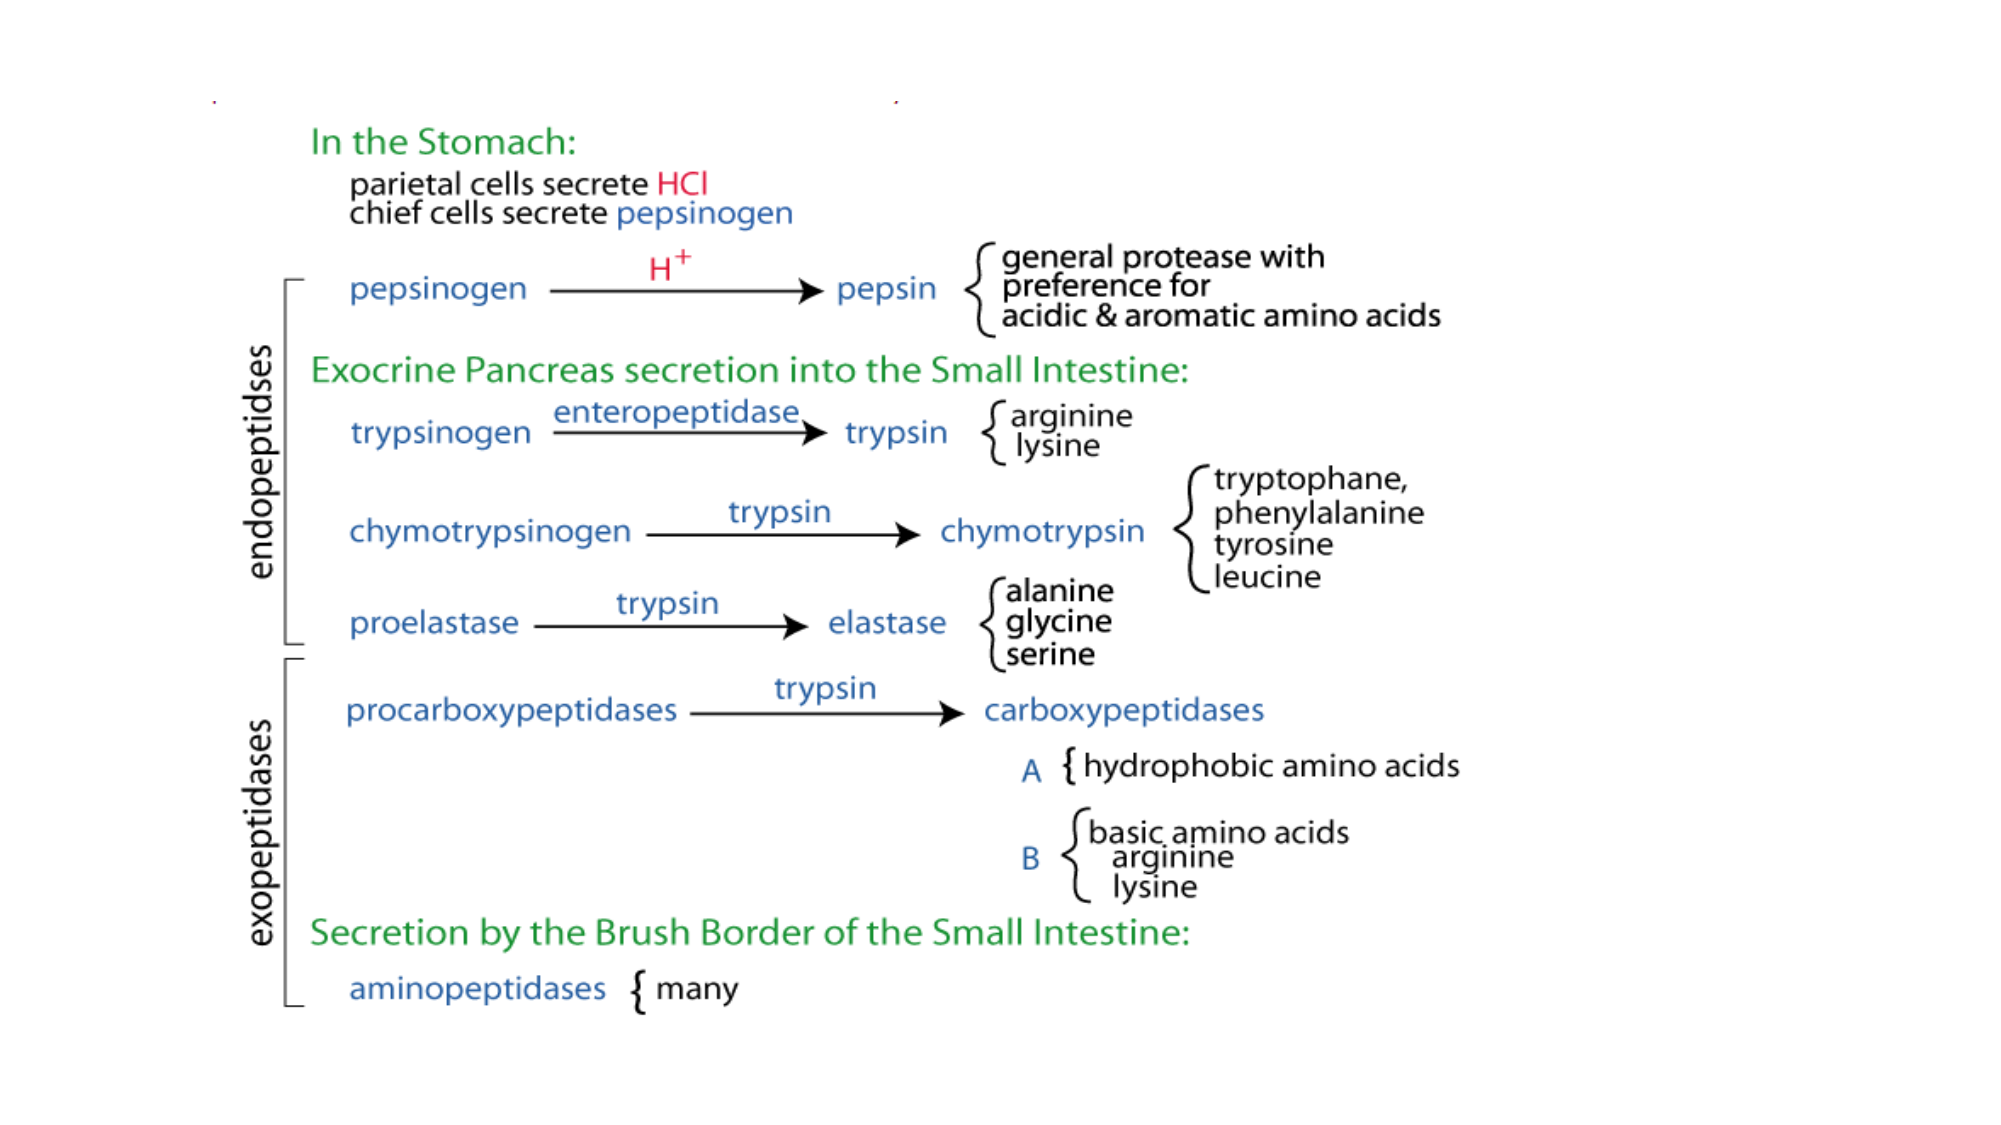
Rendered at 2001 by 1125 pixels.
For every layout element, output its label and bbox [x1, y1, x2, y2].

list [136, 101, 1506, 1023]
